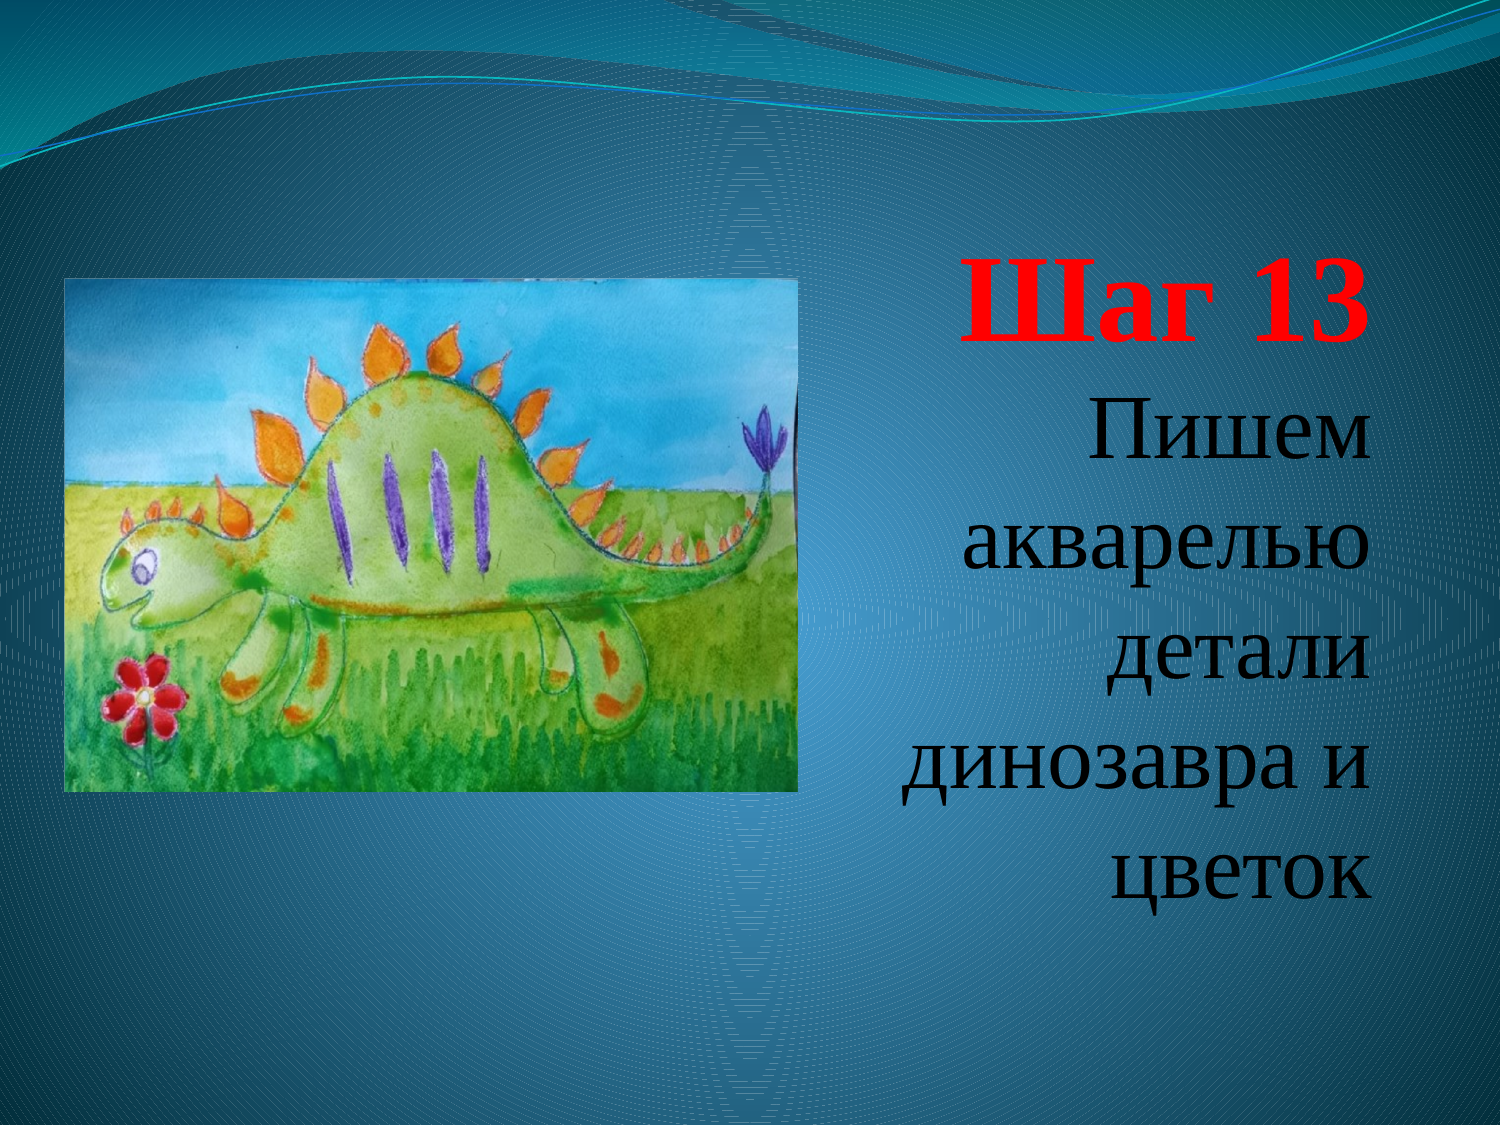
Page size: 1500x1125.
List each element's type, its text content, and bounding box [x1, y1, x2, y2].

picture [65, 279, 169, 792]
picture [174, 169, 688, 902]
picture [691, 279, 797, 792]
title Шаг 13 Пишем акварелью детали динозавра и цветок [832, 137, 1376, 917]
